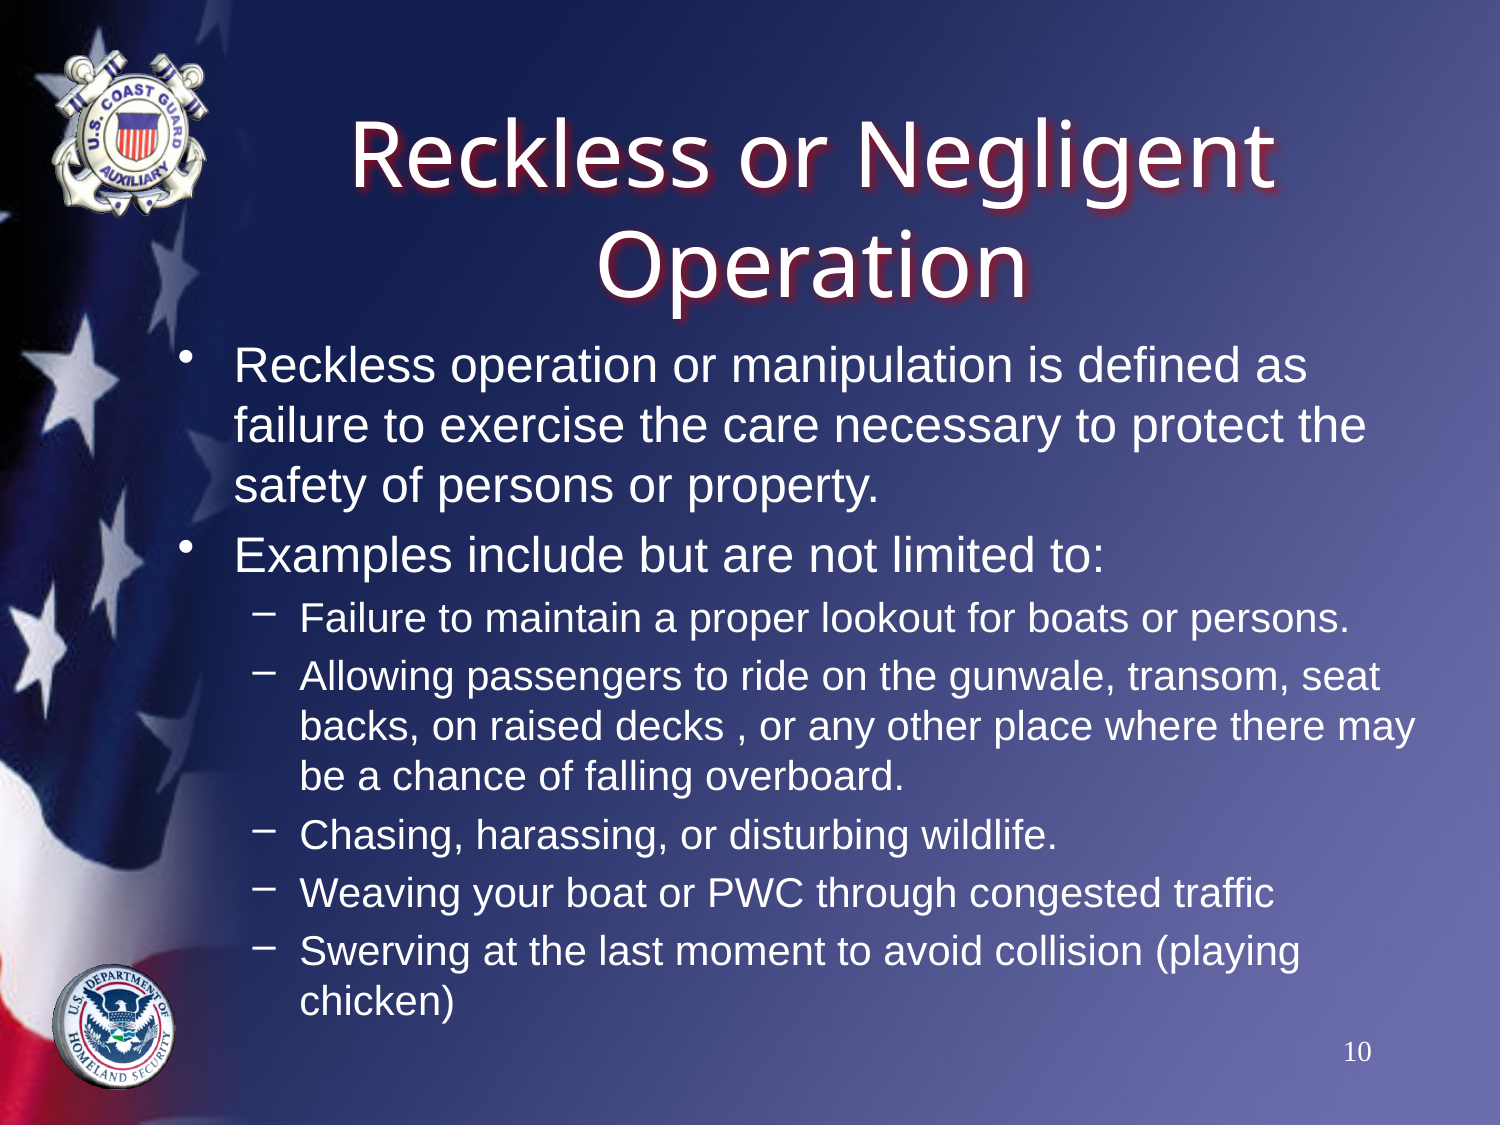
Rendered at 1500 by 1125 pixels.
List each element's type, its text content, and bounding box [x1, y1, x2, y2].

picture [0, 0, 1500, 1125]
title Reckless or Negligent Operation [174, 112, 1450, 300]
slide_number 10 [1074, 1025, 1388, 1100]
list Reckless operation or manipulation is defined as failure to exercise the care necessary to protect the safety of persons or property. Examples include but are not limited to: Failure to maintain a proper lookout for boats or persons. Allowing passengers to ride on the gunwale, transom, seat backs, on raised decks , or any other place where there may be a chance of falling overboard. Chasing, harassing, or disturbing wildlife. Weaving your boat or PWC through congested traffic Swerving at the last moment to avoid collision (playing chicken) [162, 324, 1438, 1000]
